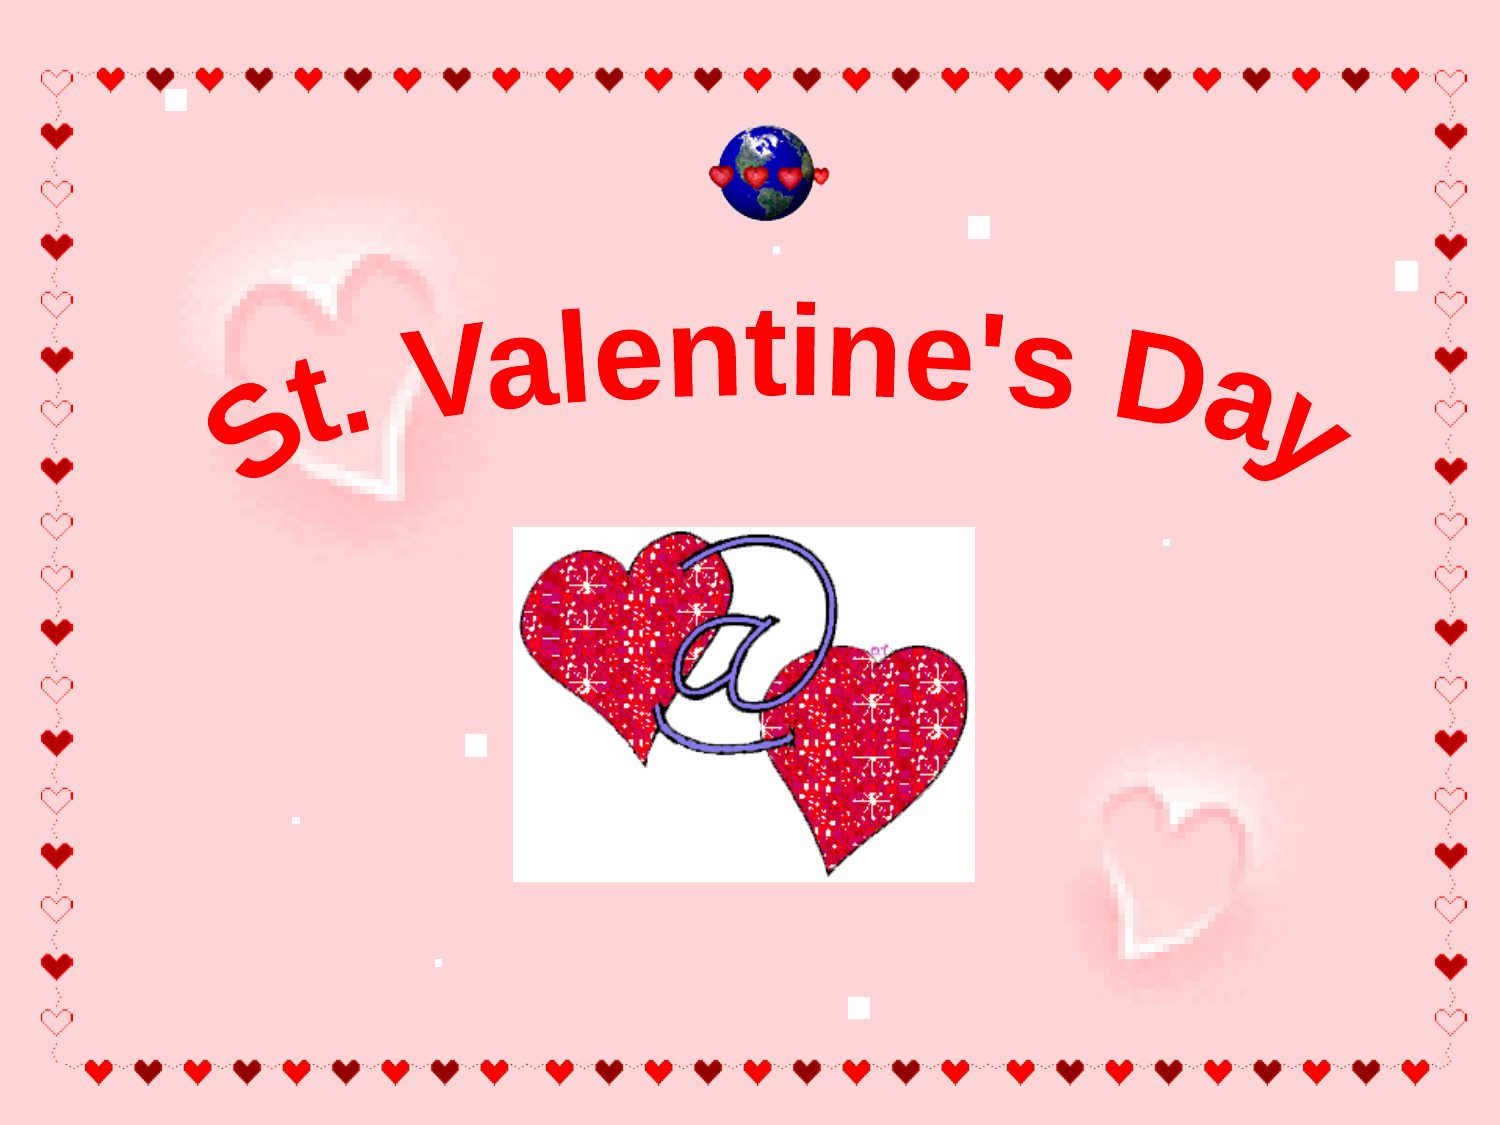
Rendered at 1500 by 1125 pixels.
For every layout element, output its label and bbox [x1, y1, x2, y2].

list [76, 66, 523, 94]
list [1434, 562, 1468, 1065]
list [525, 66, 972, 94]
picture [0, 0, 1500, 1125]
list [974, 66, 1432, 94]
